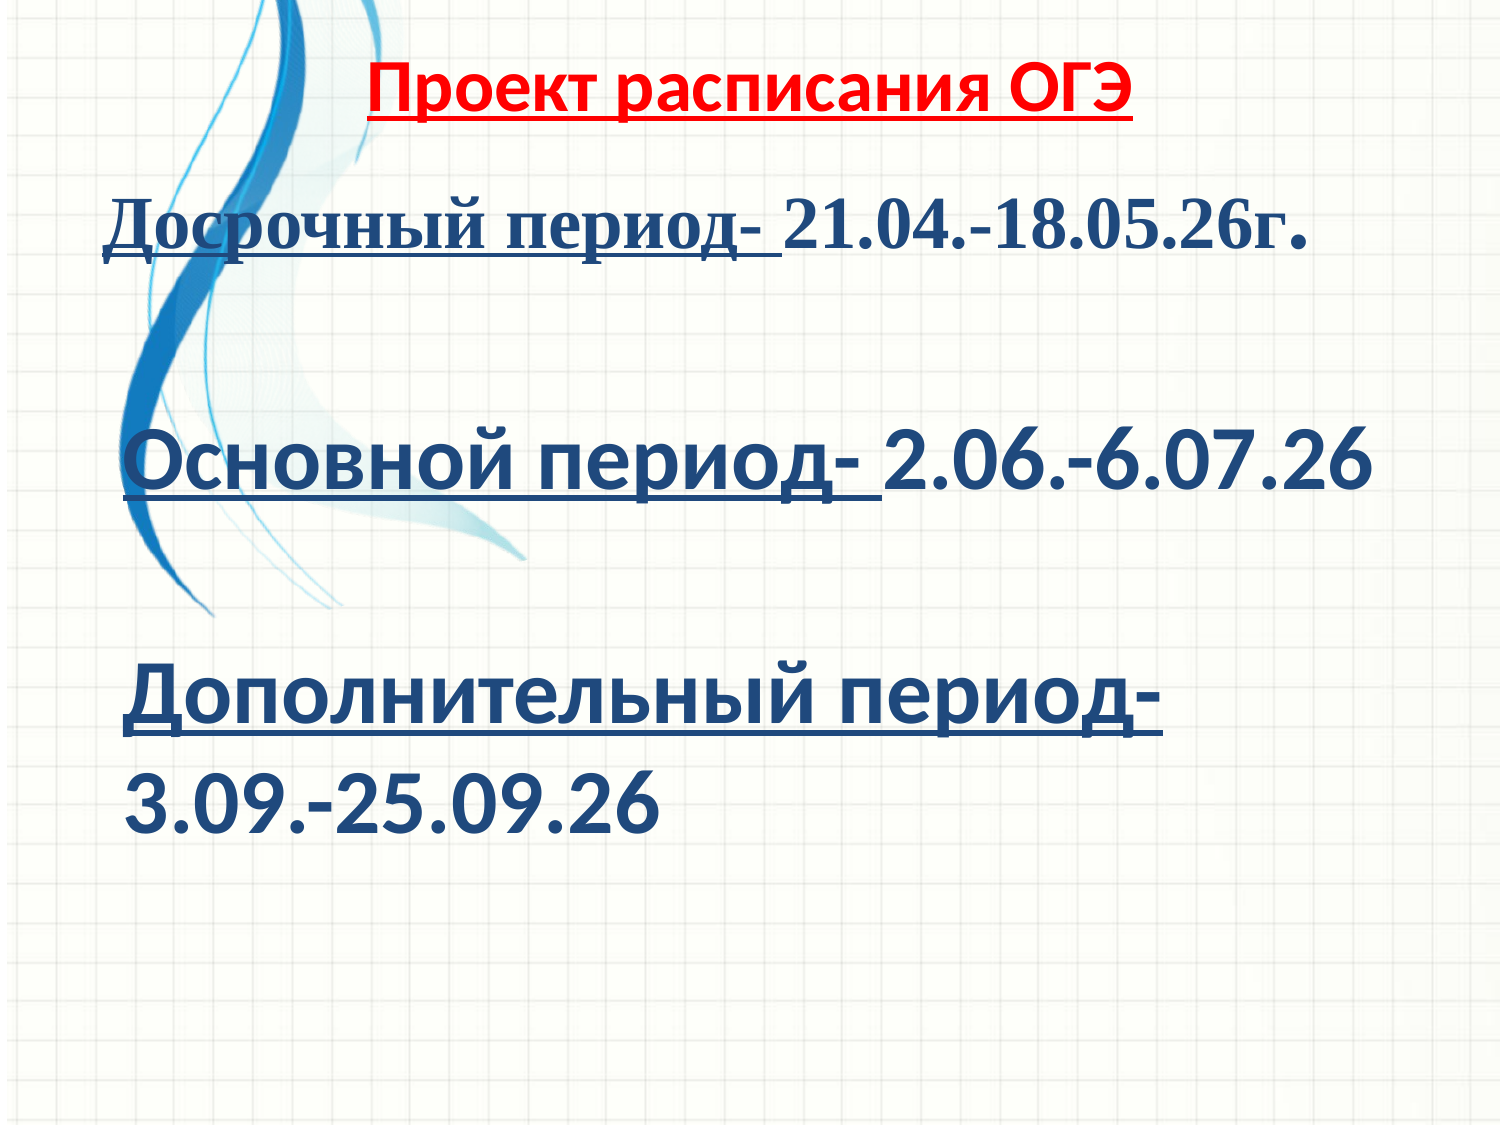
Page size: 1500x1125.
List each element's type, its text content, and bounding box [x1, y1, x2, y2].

text_box Досрочный период- 21.04.-18.05.26г. [87, 149, 1413, 275]
text_box Дополнительный период- 3.09.-25.09.26 [108, 624, 1471, 1125]
text_box Основной период- 2.06.-6.07.26 [108, 390, 1446, 624]
title Проект расписания ОГЭ [137, 36, 1362, 127]
picture [0, 0, 1500, 1125]
